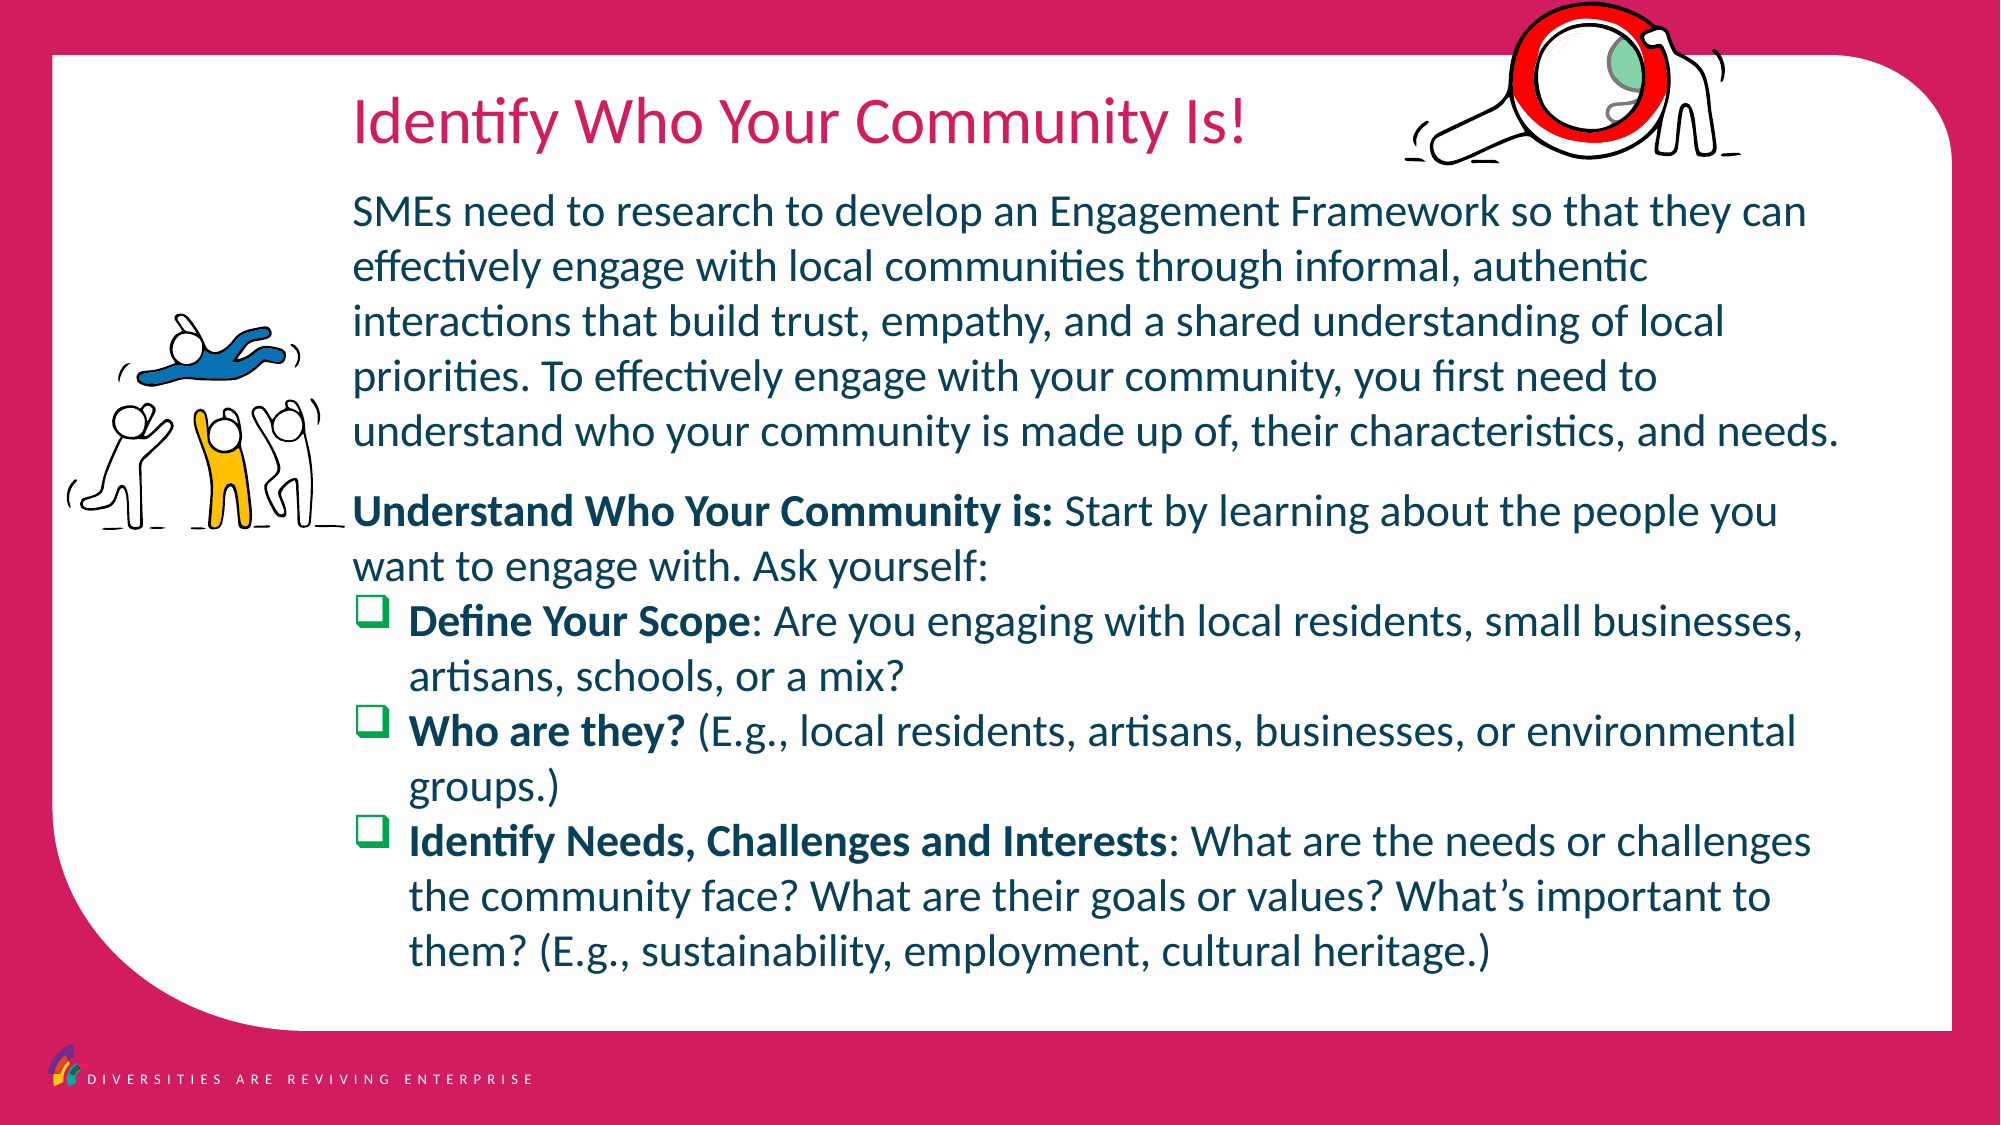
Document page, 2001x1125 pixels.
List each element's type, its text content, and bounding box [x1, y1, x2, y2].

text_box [66, 313, 345, 530]
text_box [1404, 1, 1742, 166]
list SMEs need to research to develop an Engagement Framework so that they can effectively engage with local communities through informal, authentic interactions that build trust, empathy, and a shared understanding of local priorities. To effectively engage with your community, you first need to understand who your community is made up of, their characteristics, and needs. Understand Who Your Community is: Start by learning about the people you want to engage with. Ask yourself: Define Your Scope: Are you engaging with local residents, small businesses, artisans, schools, or a mix? Who are they? (E.g., local residents, artisans, businesses, or environmental groups.) Identify Needs, Challenges and Interests: What are the needs or challenges the community face? What are their goals or values? What’s important to them? (E.g., sustainability, employment, cultural heritage.) [337, 211, 1889, 805]
list Identify Who Your Community Is! [337, 78, 2000, 211]
